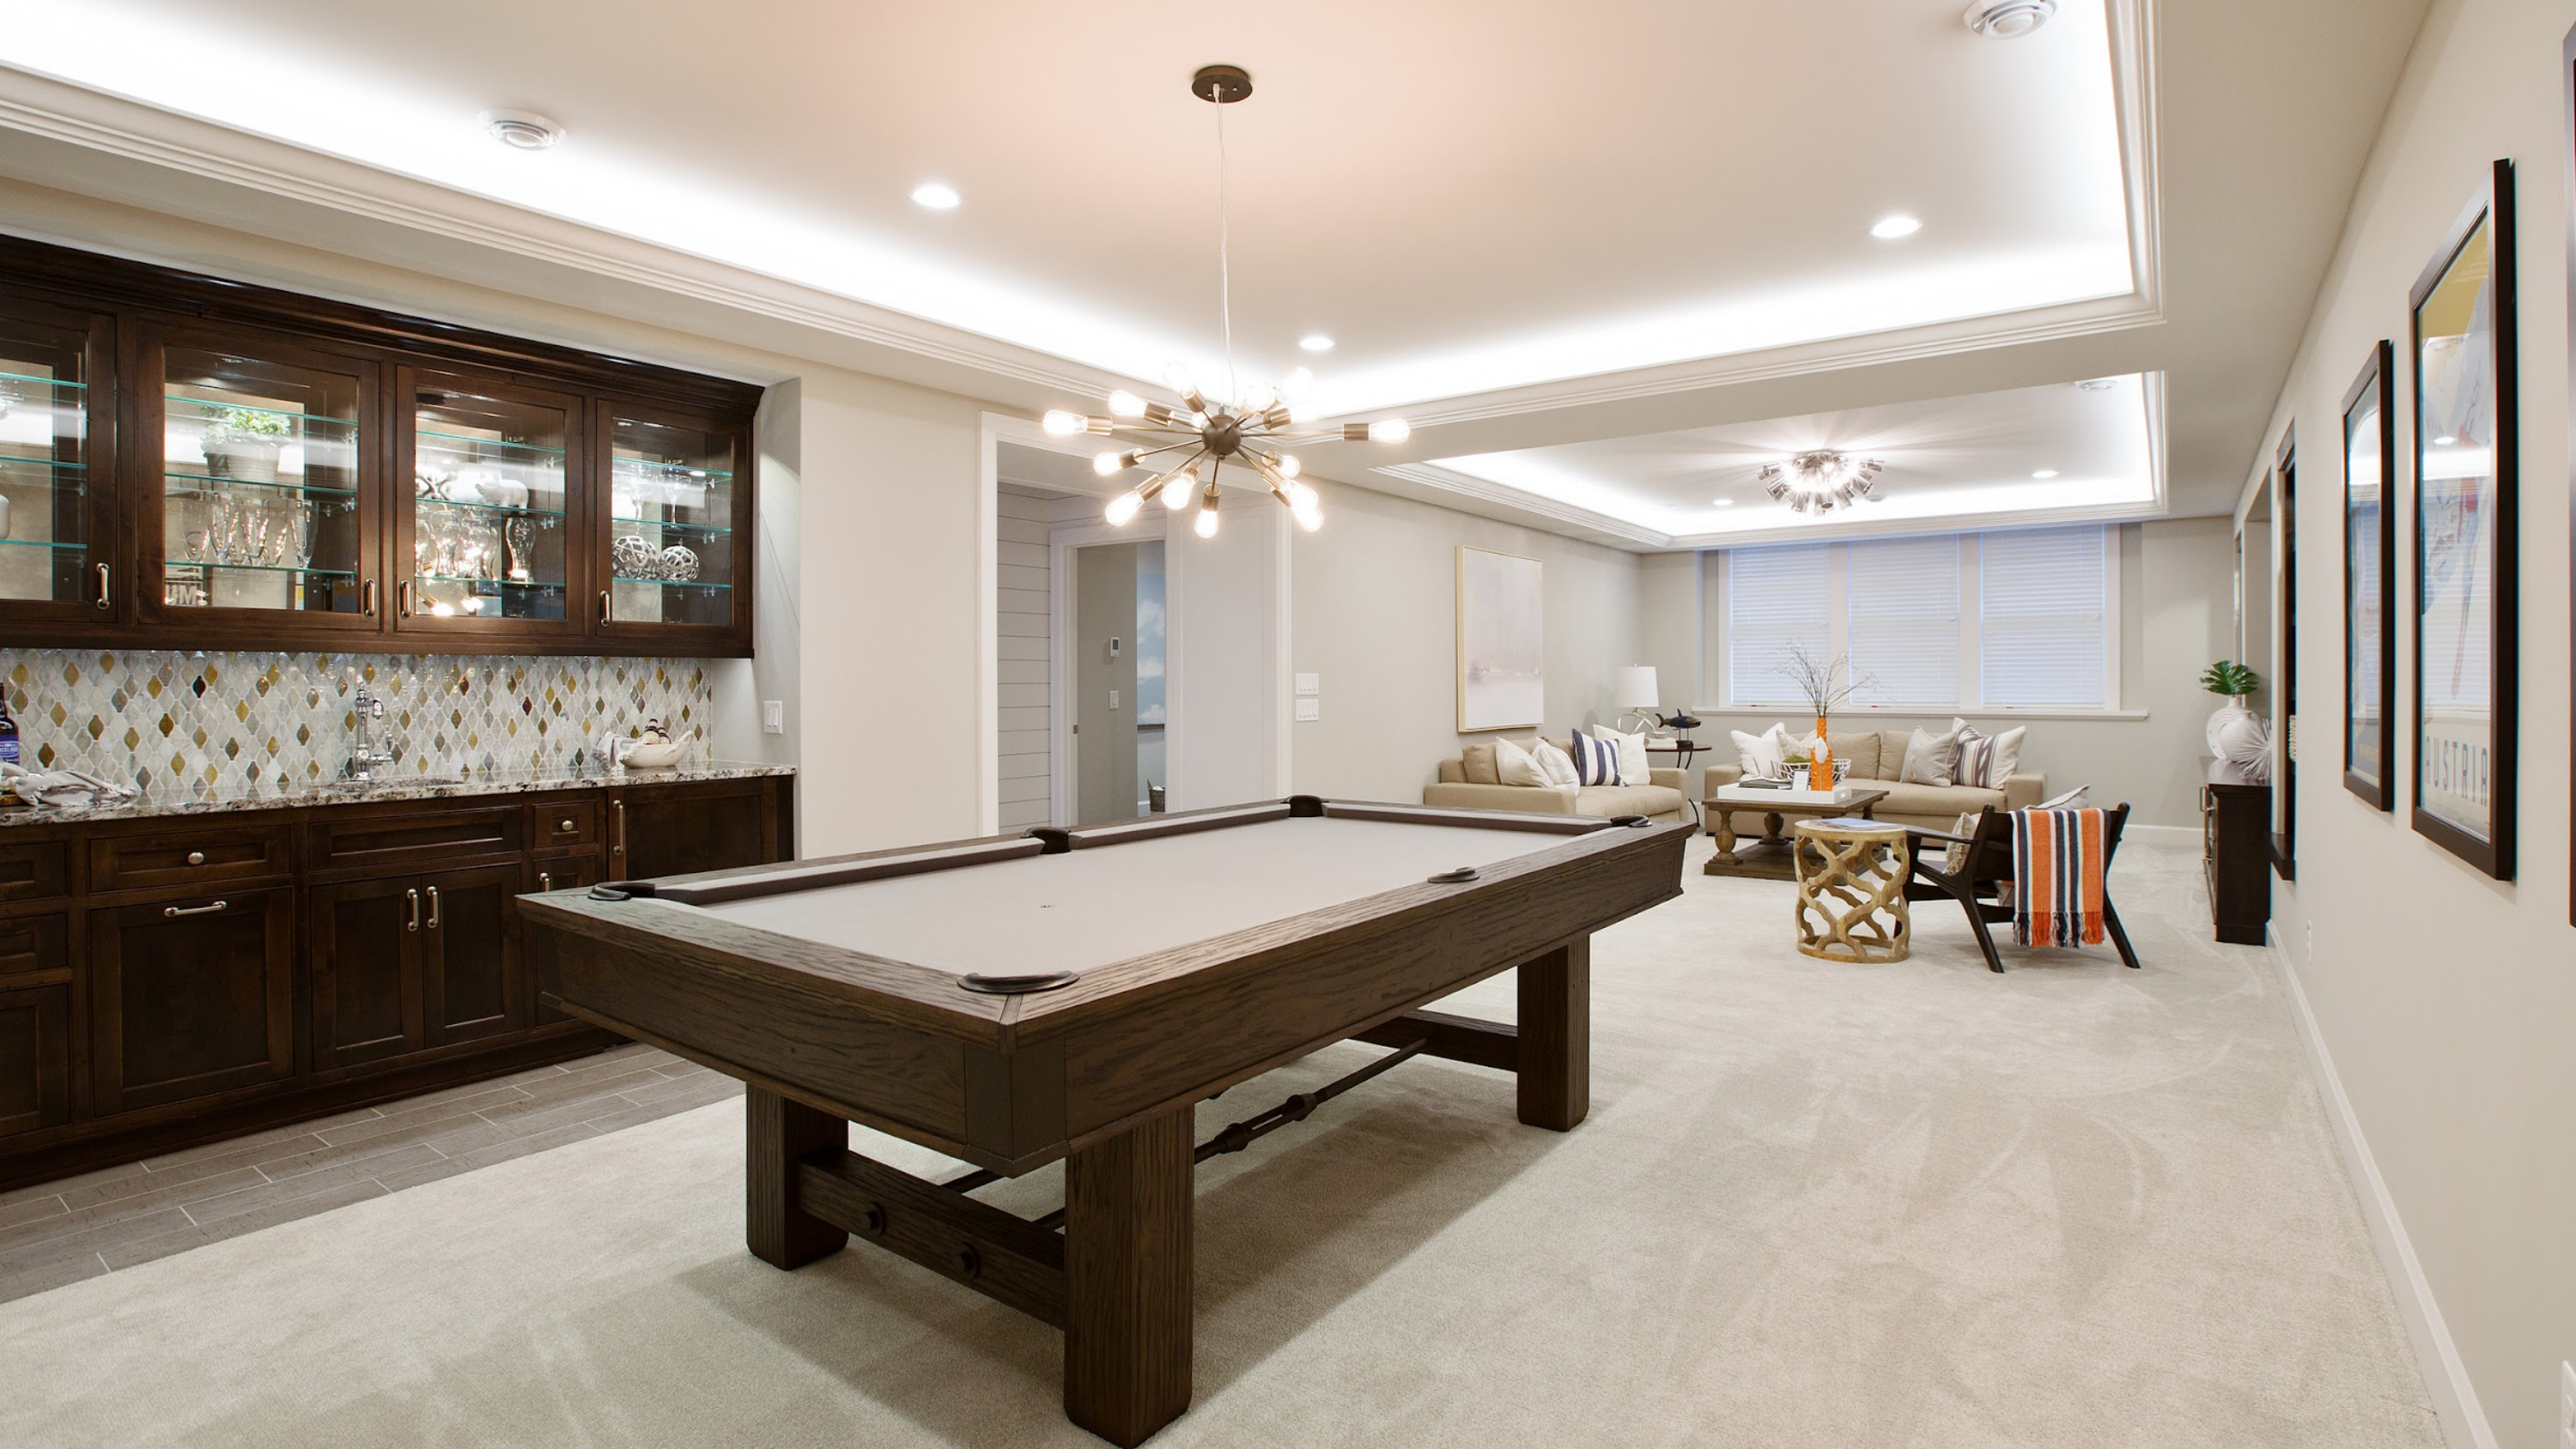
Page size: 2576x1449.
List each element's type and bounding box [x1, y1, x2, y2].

text_box [0, 0, 2576, 1449]
